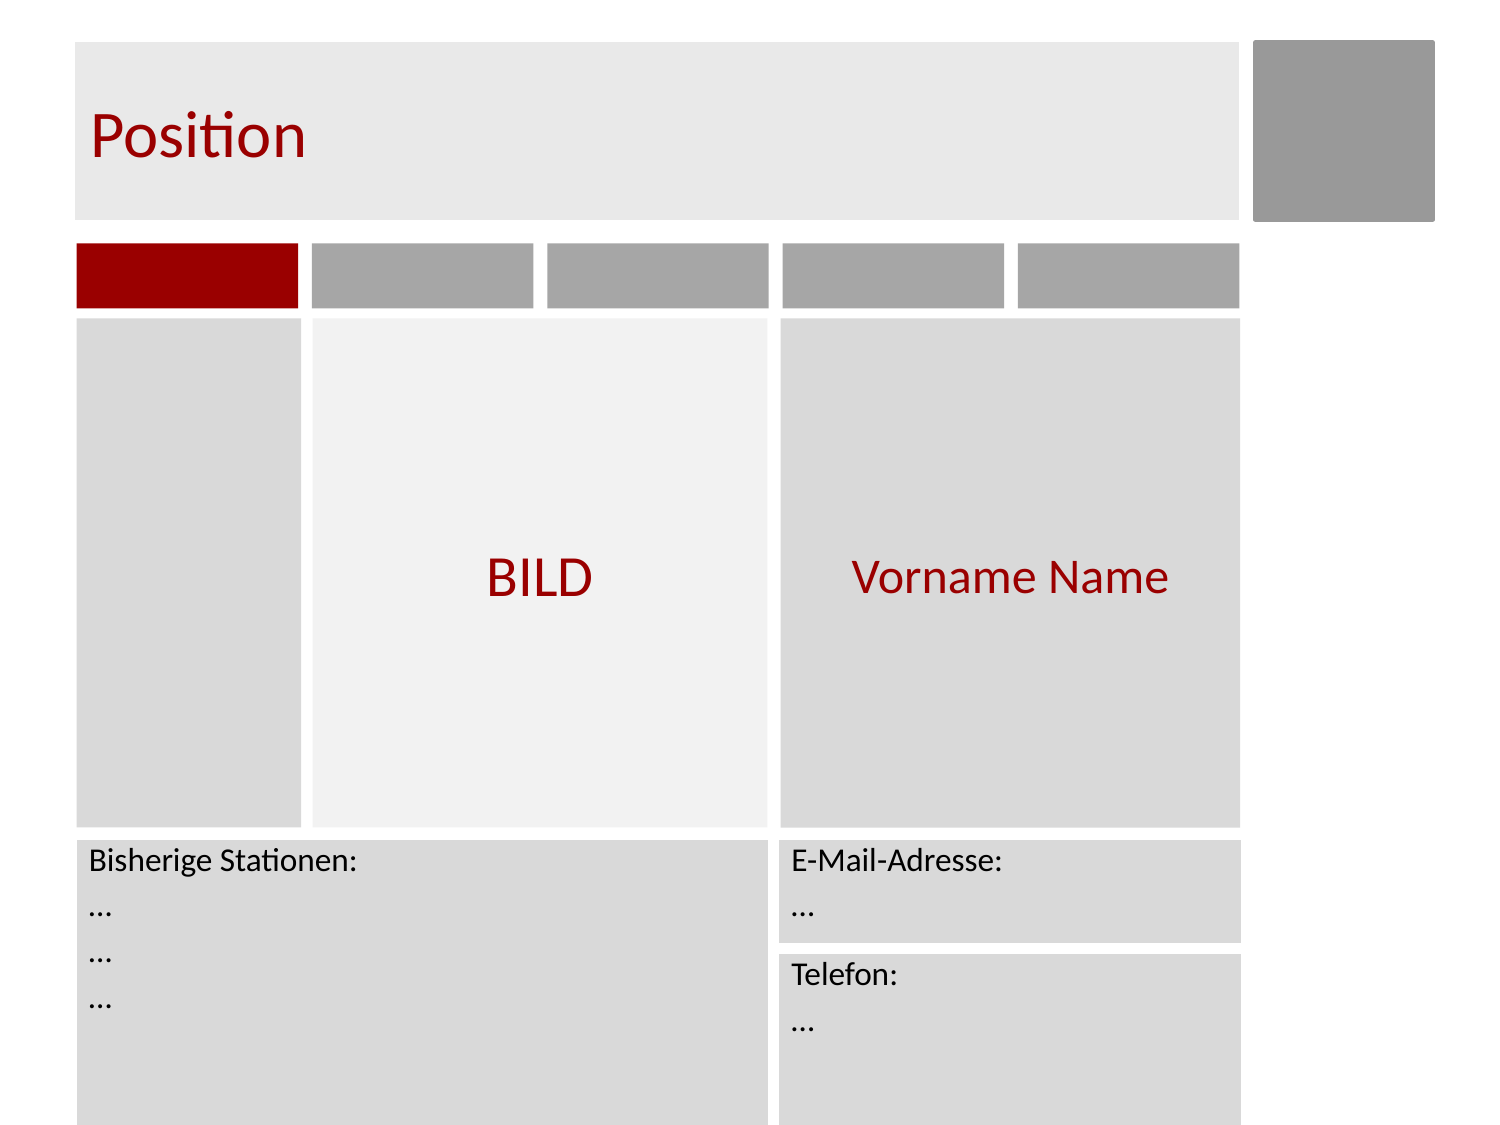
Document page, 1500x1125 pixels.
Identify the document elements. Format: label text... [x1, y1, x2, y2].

text_box BILD [311, 316, 769, 829]
text_box [310, 241, 535, 310]
table_header E-Mail-Adresse: … [779, 840, 1241, 943]
text_box Vorname Name [778, 316, 1242, 830]
text_box [545, 241, 771, 310]
text_box [75, 316, 303, 830]
text_box [75, 241, 300, 310]
text_box [781, 241, 1006, 310]
title Position [75, 42, 1239, 220]
table_header Bisherige Stationen: … … … [77, 840, 768, 1125]
table_cell Telefon: … [779, 954, 1241, 1125]
text_box [1016, 241, 1241, 310]
